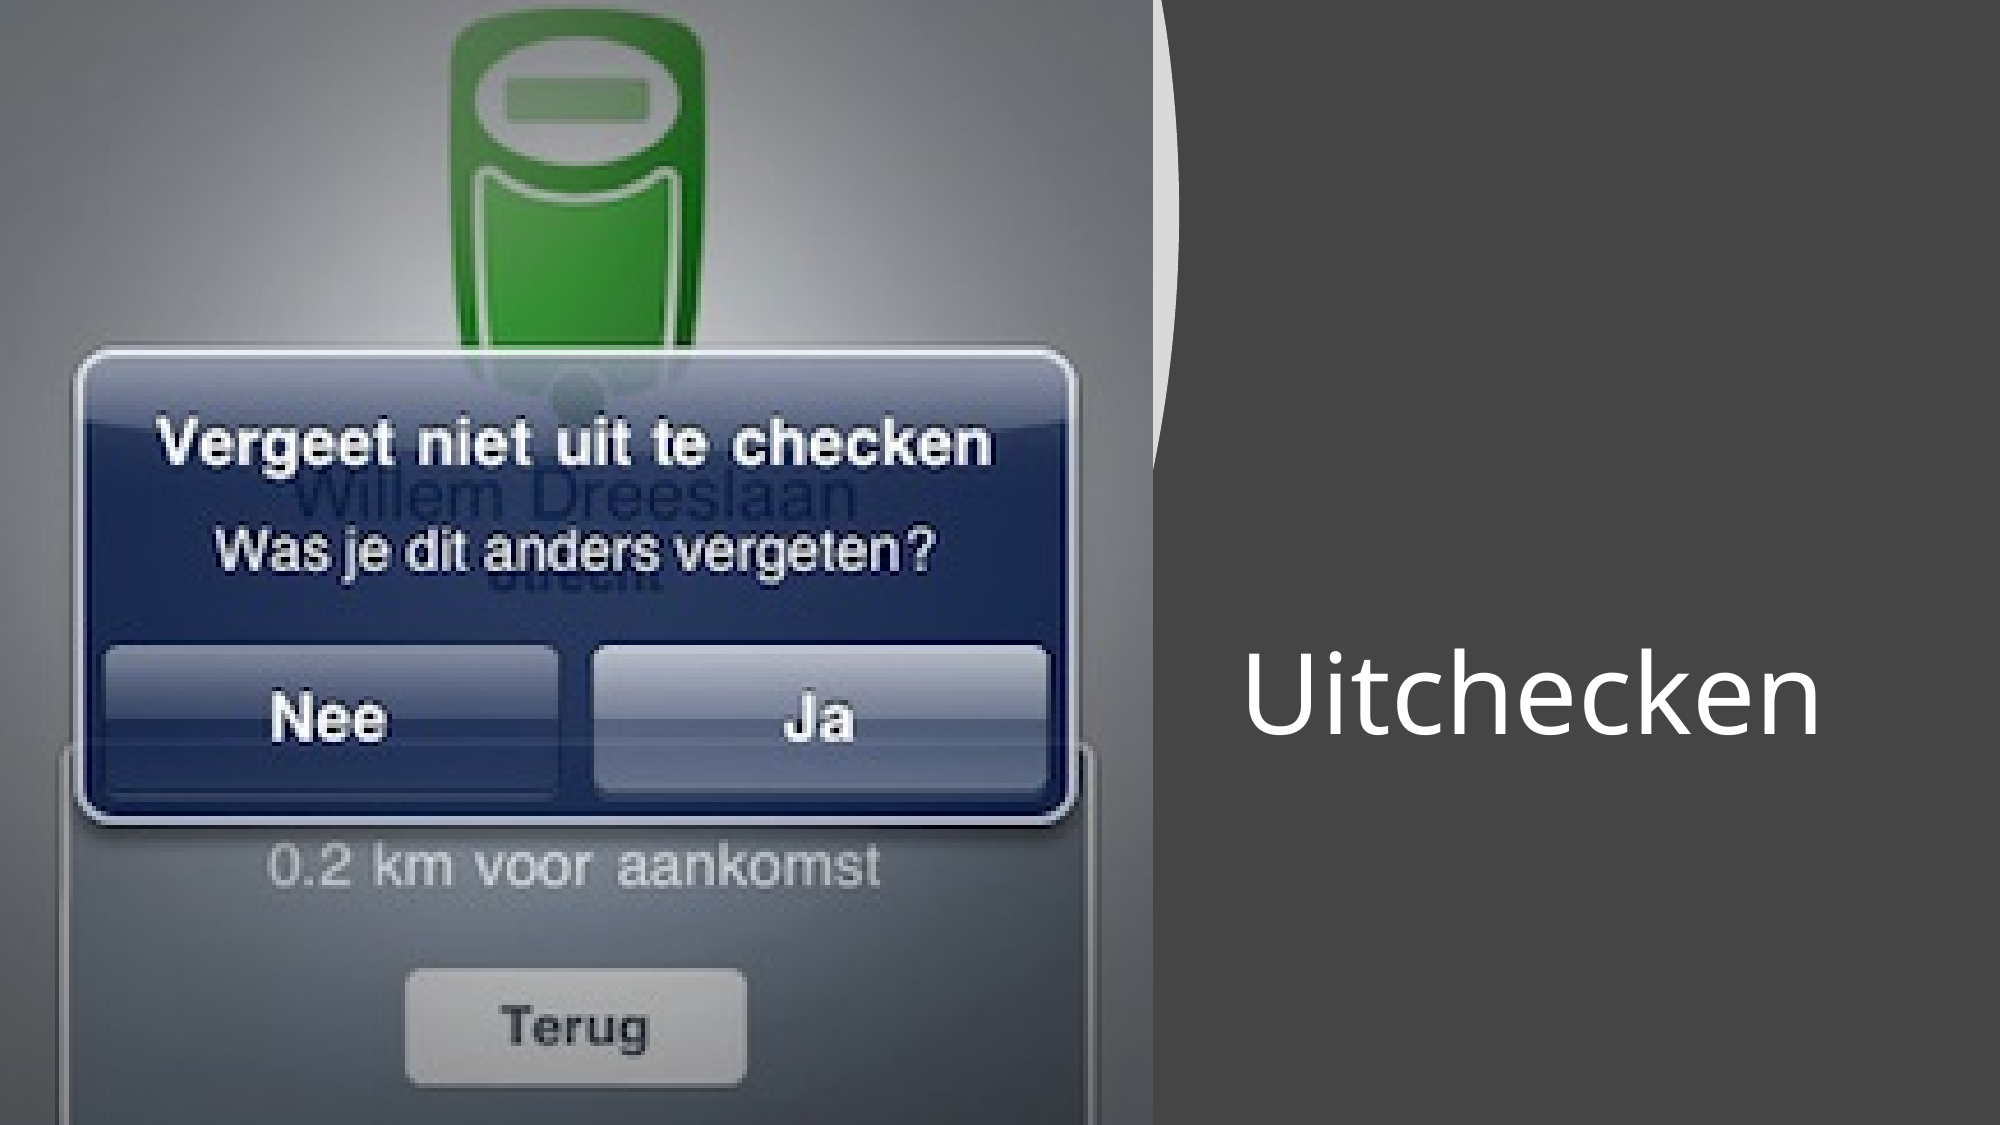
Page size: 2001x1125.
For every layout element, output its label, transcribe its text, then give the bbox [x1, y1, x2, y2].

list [0, 0, 1153, 1125]
text_box [1153, 0, 1181, 476]
title Uitchecken [1224, 292, 1895, 767]
